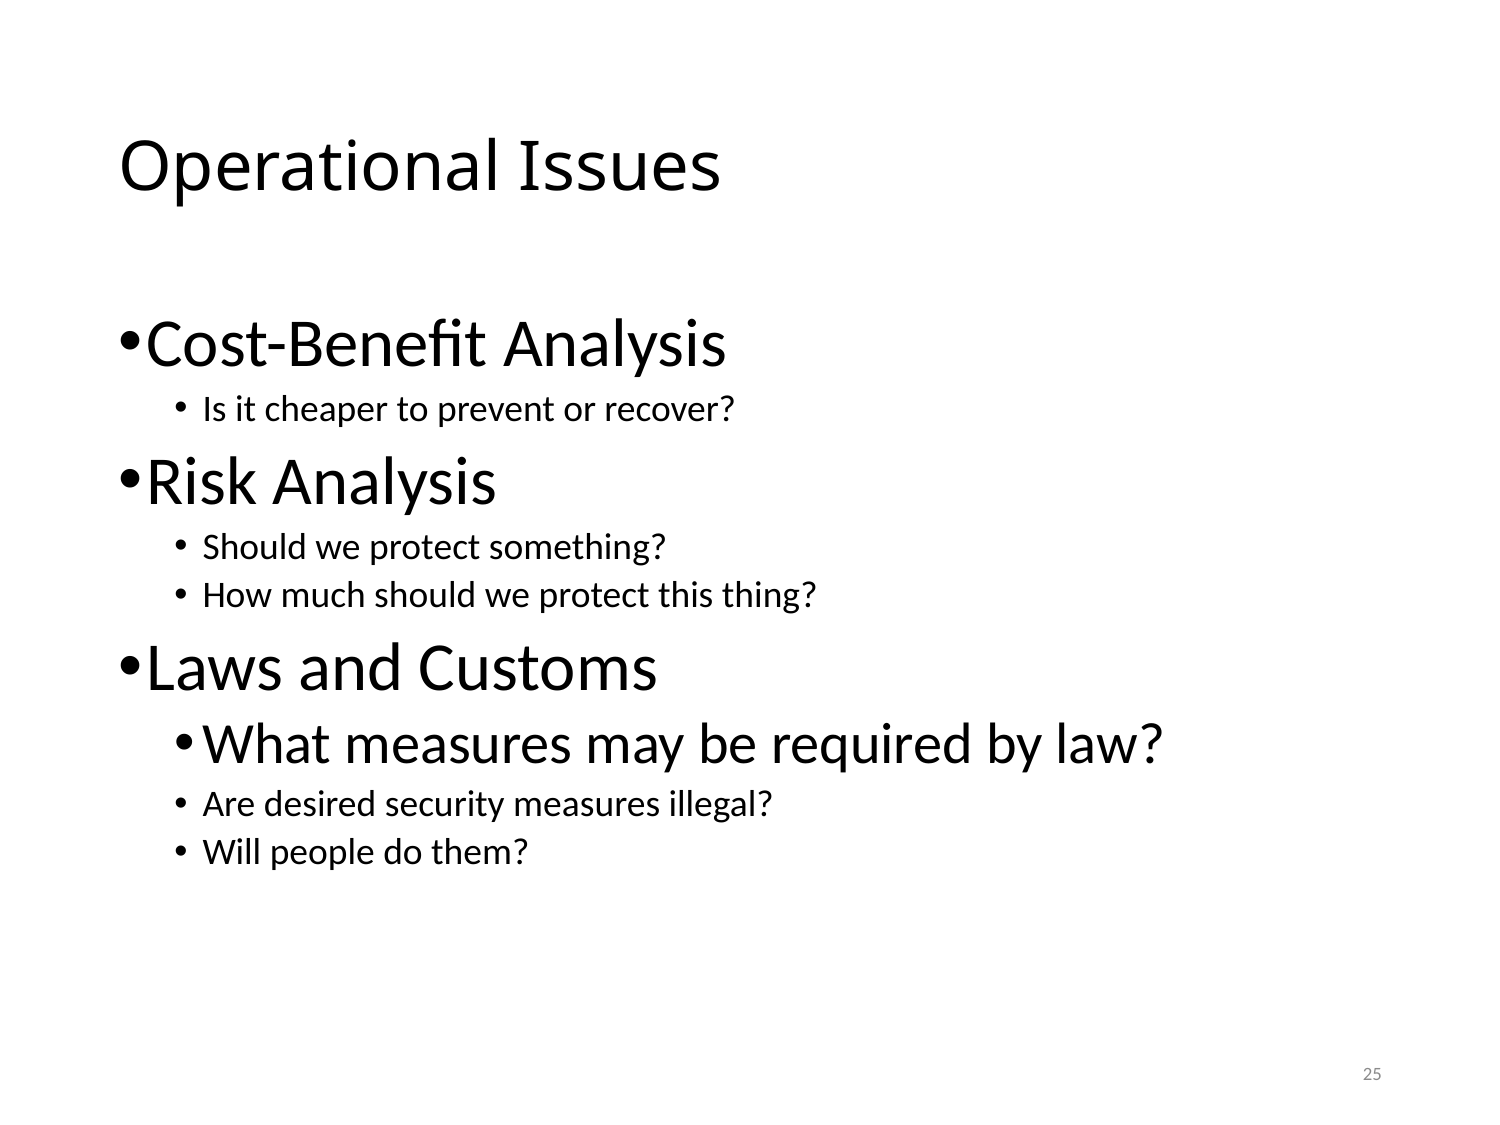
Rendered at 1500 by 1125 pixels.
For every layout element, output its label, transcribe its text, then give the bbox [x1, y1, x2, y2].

title Operational Issues [103, 59, 1397, 278]
slide_number 25 [1059, 1042, 1397, 1103]
list Cost-Benefit Analysis Is it cheaper to prevent or recover? Risk Analysis Should we protect something? How much should we protect this thing? Laws and Customs What measures may be required by law? Are desired security measures illegal? Will people do them? [103, 299, 1397, 1014]
